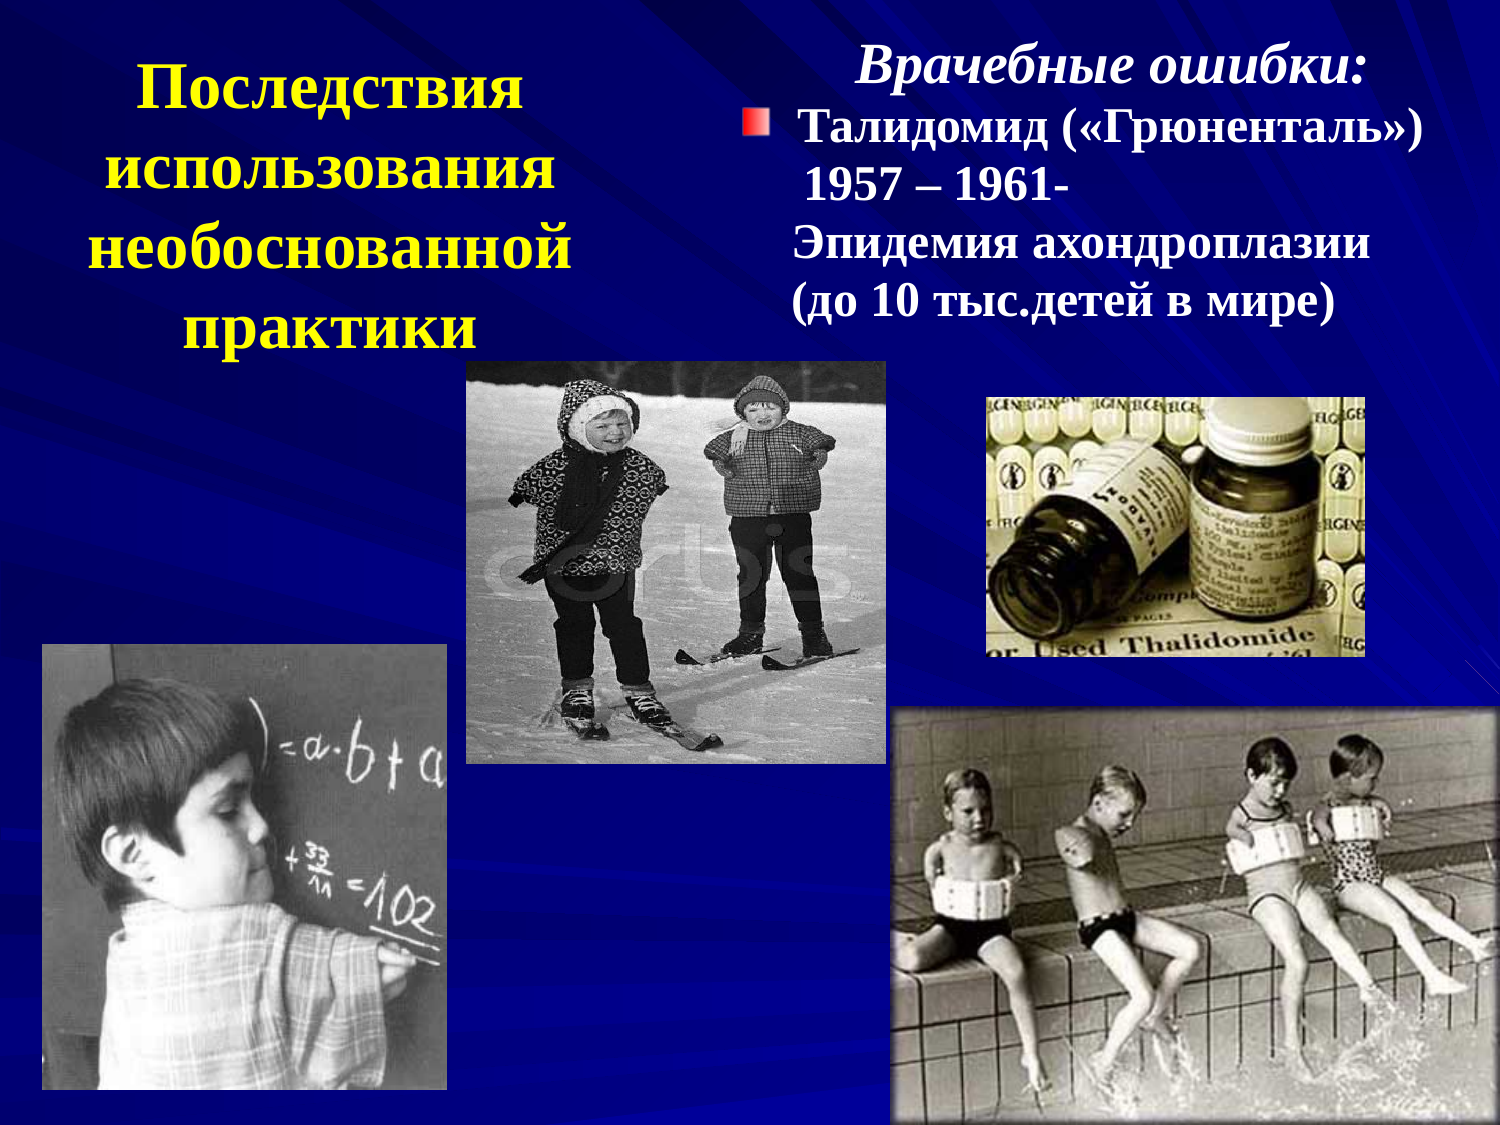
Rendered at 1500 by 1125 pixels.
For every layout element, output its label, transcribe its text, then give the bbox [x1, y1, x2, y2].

picture [985, 396, 1365, 658]
picture [890, 705, 1500, 1125]
title Последствия использования необоснованной практики [0, 30, 704, 374]
picture [466, 361, 887, 764]
list Врачебные ошибки: Талидомид («Грюненталь») 1957 – 1961- Эпидемия ахондроплазии (до 10 тыс.детей в мире) [726, 30, 1500, 351]
picture [42, 644, 447, 1090]
picture [741, 106, 773, 139]
